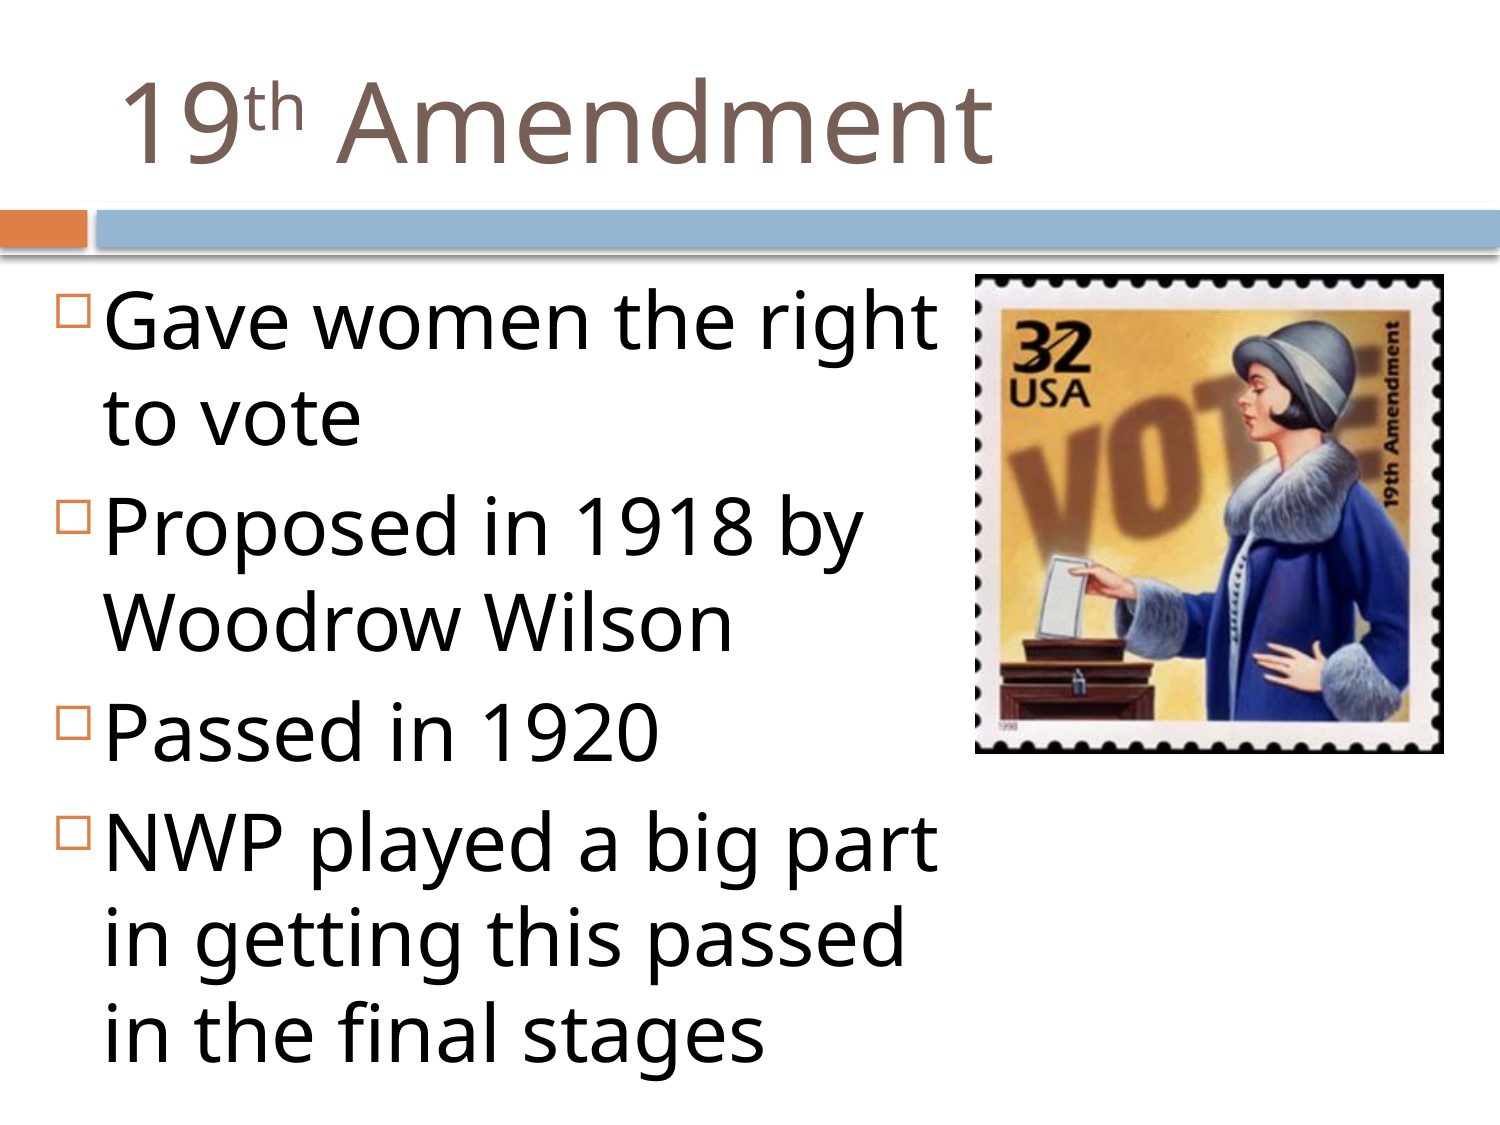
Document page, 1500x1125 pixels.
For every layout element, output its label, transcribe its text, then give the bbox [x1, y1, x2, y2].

title 19th Amendment [100, 37, 1438, 200]
picture [974, 274, 1444, 754]
list Gave women the right to vote Proposed in 1918 by Woodrow Wilson Passed in 1920 NWP played a big part in getting this passed in the final stages [37, 262, 1013, 1088]
